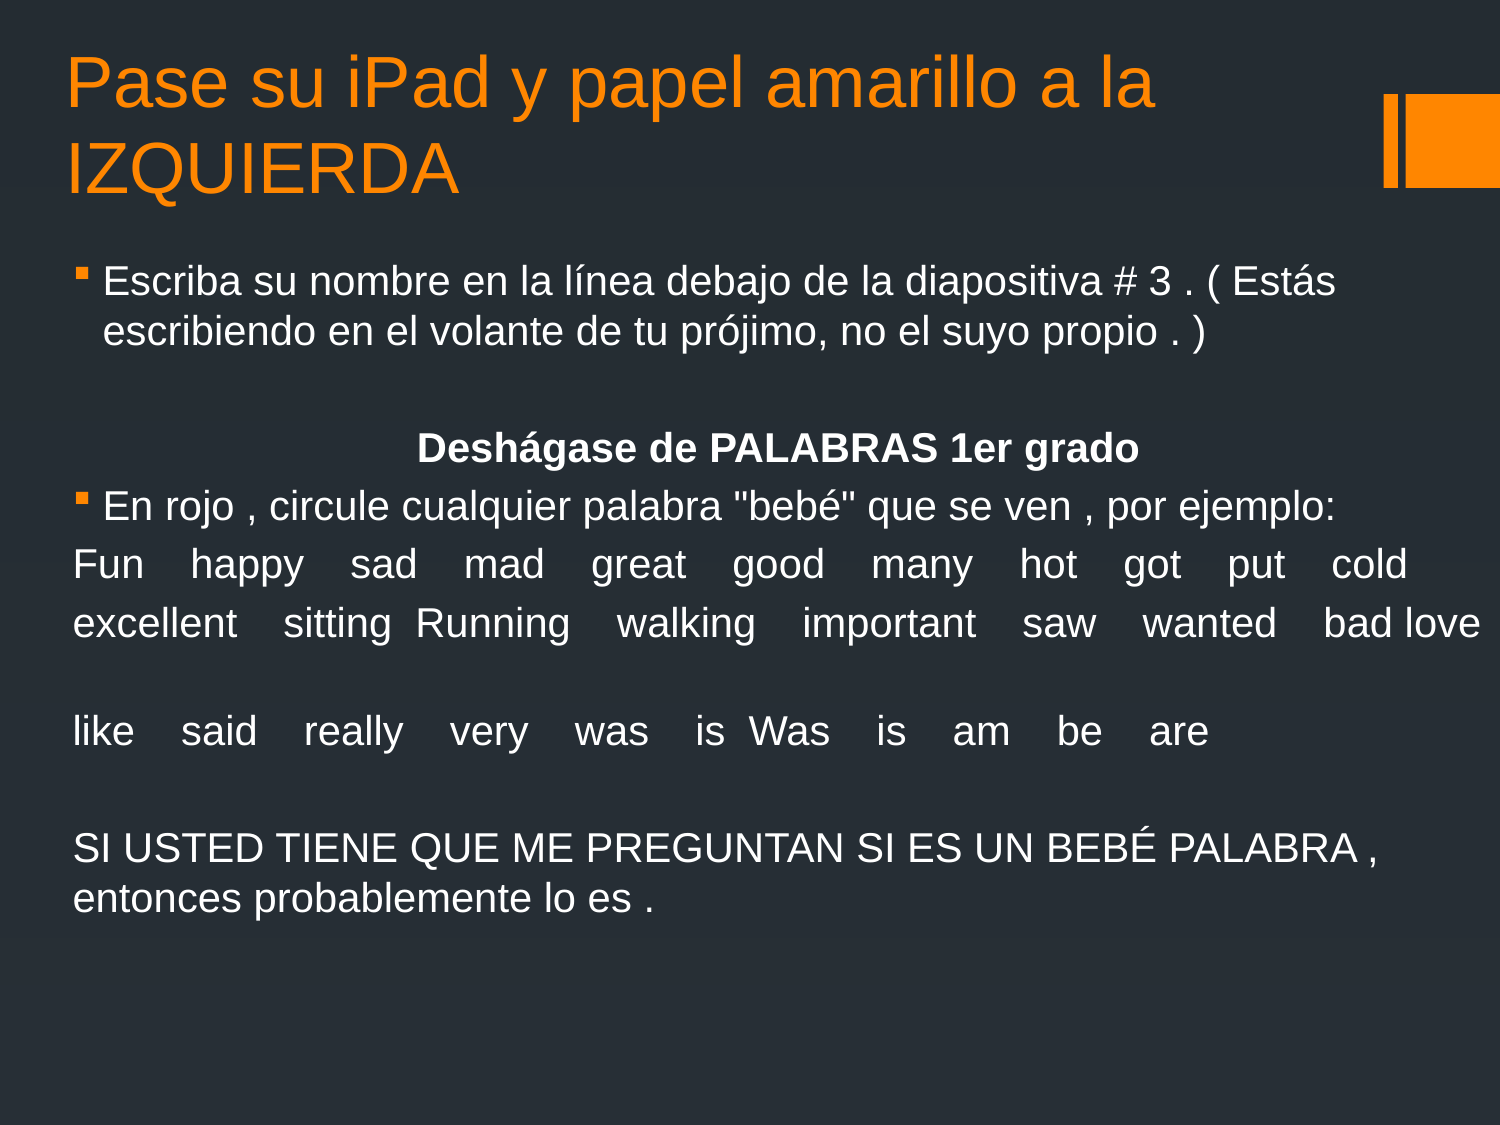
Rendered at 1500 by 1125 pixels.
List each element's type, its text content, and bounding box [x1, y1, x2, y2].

list Escriba su nombre en la línea debajo de la diapositiva # 3 . ( Estás escribiendo en el volante de tu prójimo, no el suyo propio . ) Deshágase de PALABRAS 1er grado En rojo , circule cualquier palabra "bebé" que se ven , por ejemplo: Fun happy sad mad great good many hot got put cold excellent sitting Running walking important saw wanted bad love like said really very was is Was is am be are SI USTED TIENE QUE ME PREGUNTAN SI ES UN BEBÉ PALABRA , entonces probablemente lo es . [49, 246, 1500, 1125]
title Pase su iPad y papel amarillo a la IZQUIERDA [49, 26, 1430, 216]
